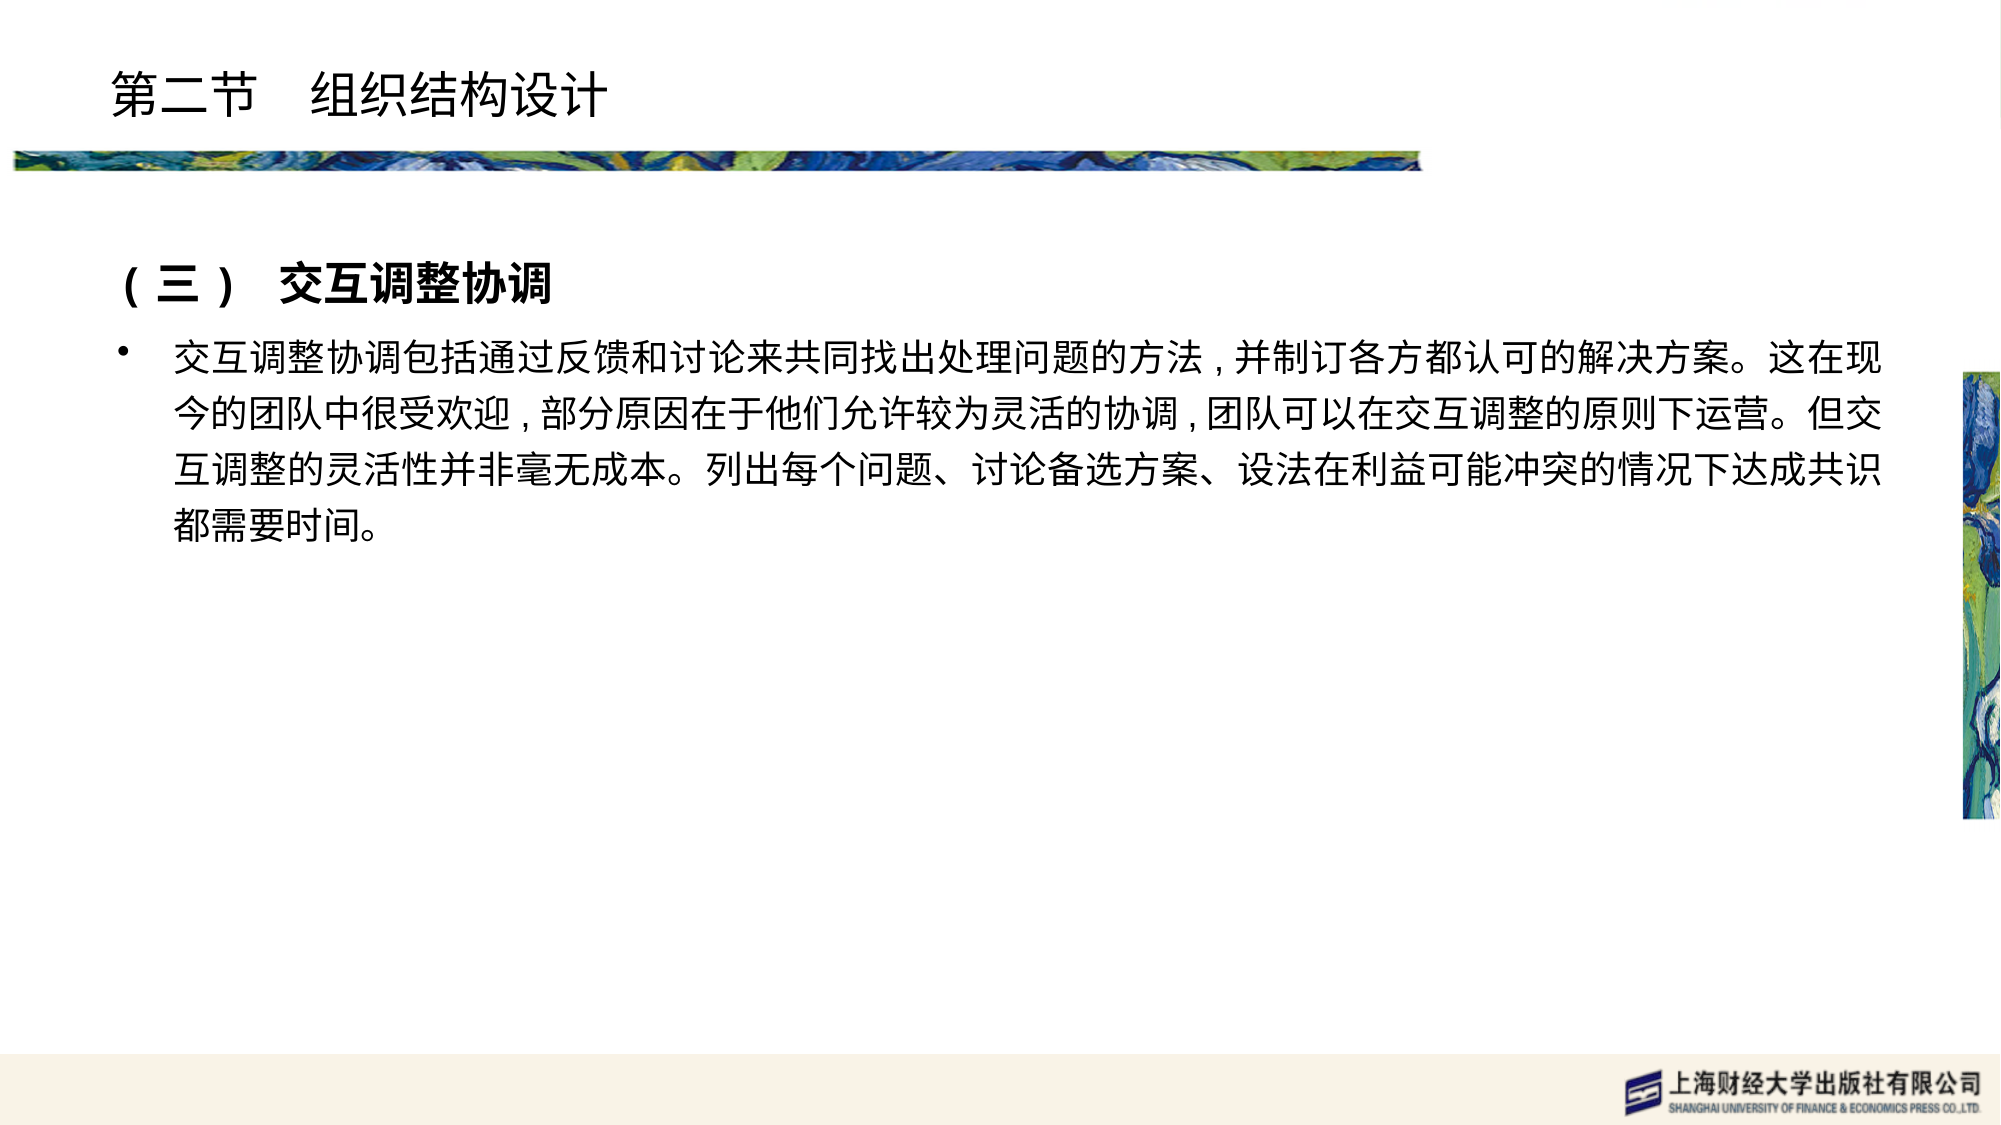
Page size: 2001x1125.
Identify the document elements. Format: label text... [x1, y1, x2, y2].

title 第二节 组织结构设计 [94, 42, 1451, 146]
list (三) 交互调整协调 交互调整协调包括通过反馈和讨论来共同找出处理问题的方法,并制订各方都认可的解决方案。这在现今的团队中很受欢迎,部分原因在于他们允许较为灵活的协调,团队可以在交互调整的原则下运营。但交互调整的灵活性并非毫无成本。列出每个问题、讨论备选方案、设法在利益可能冲突的情况下达成共识都需要时间。 [102, 233, 1898, 1032]
picture [0, 0, 2001, 1125]
